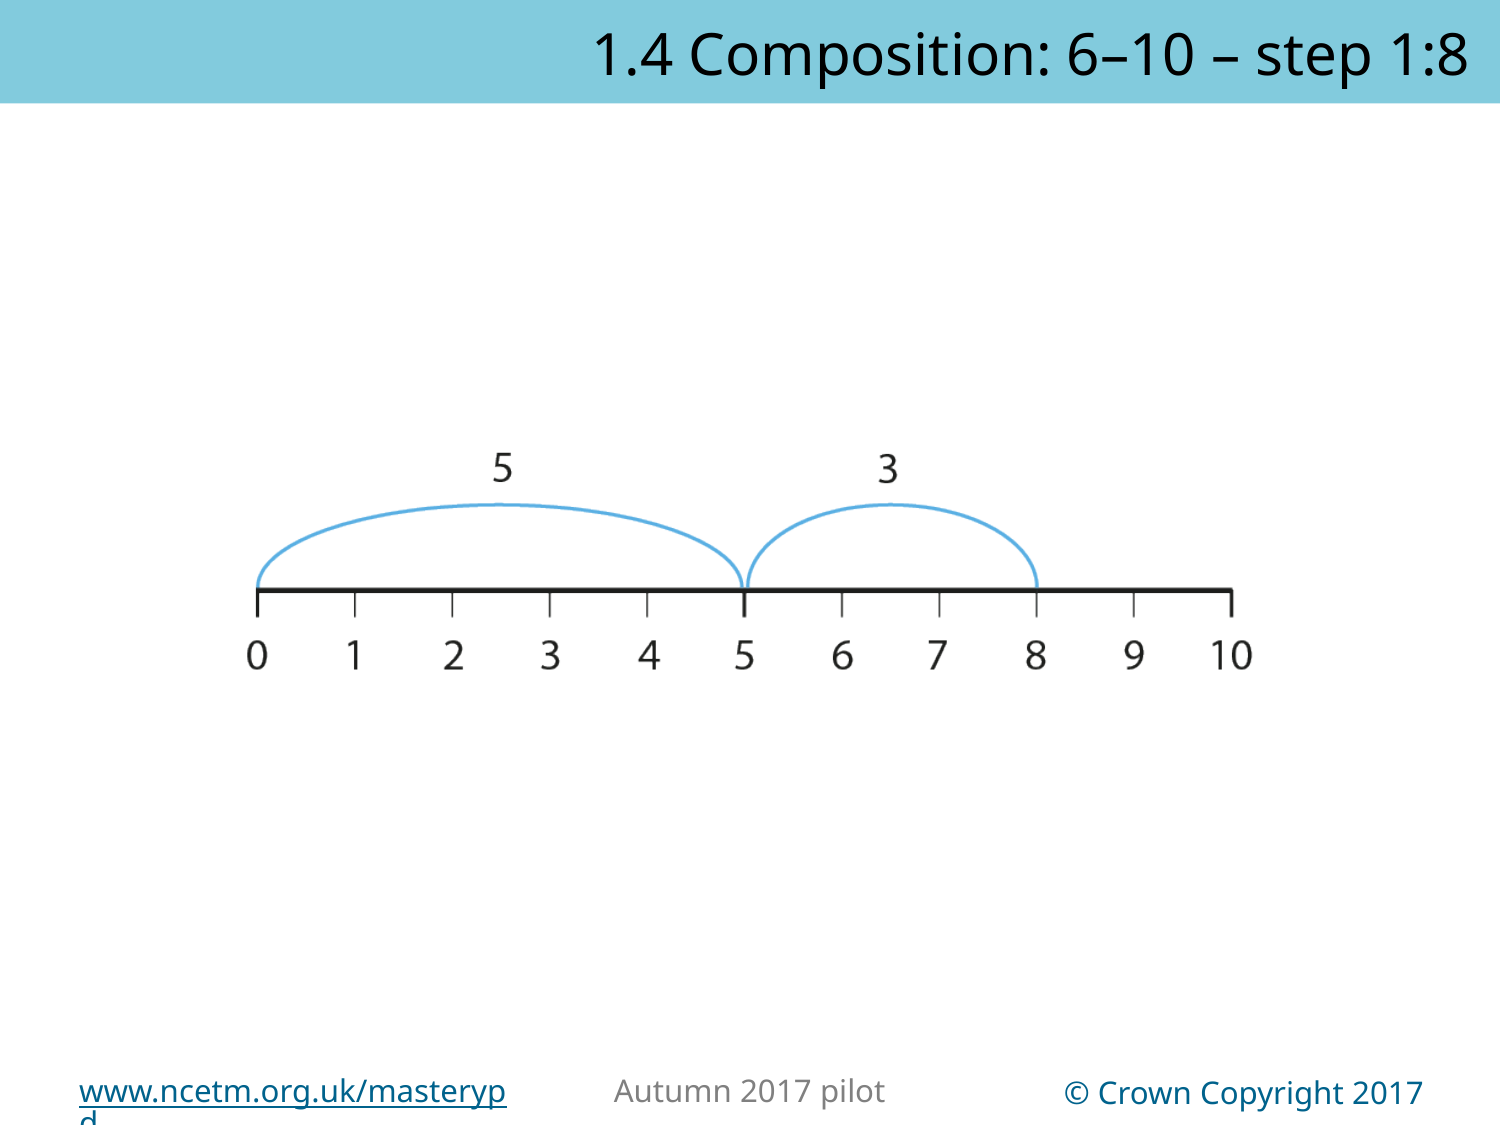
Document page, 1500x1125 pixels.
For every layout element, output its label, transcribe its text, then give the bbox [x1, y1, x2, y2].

list 1.4 Composition: 6–10 – step 1:8 [0, 0, 1500, 104]
picture [245, 444, 1255, 681]
